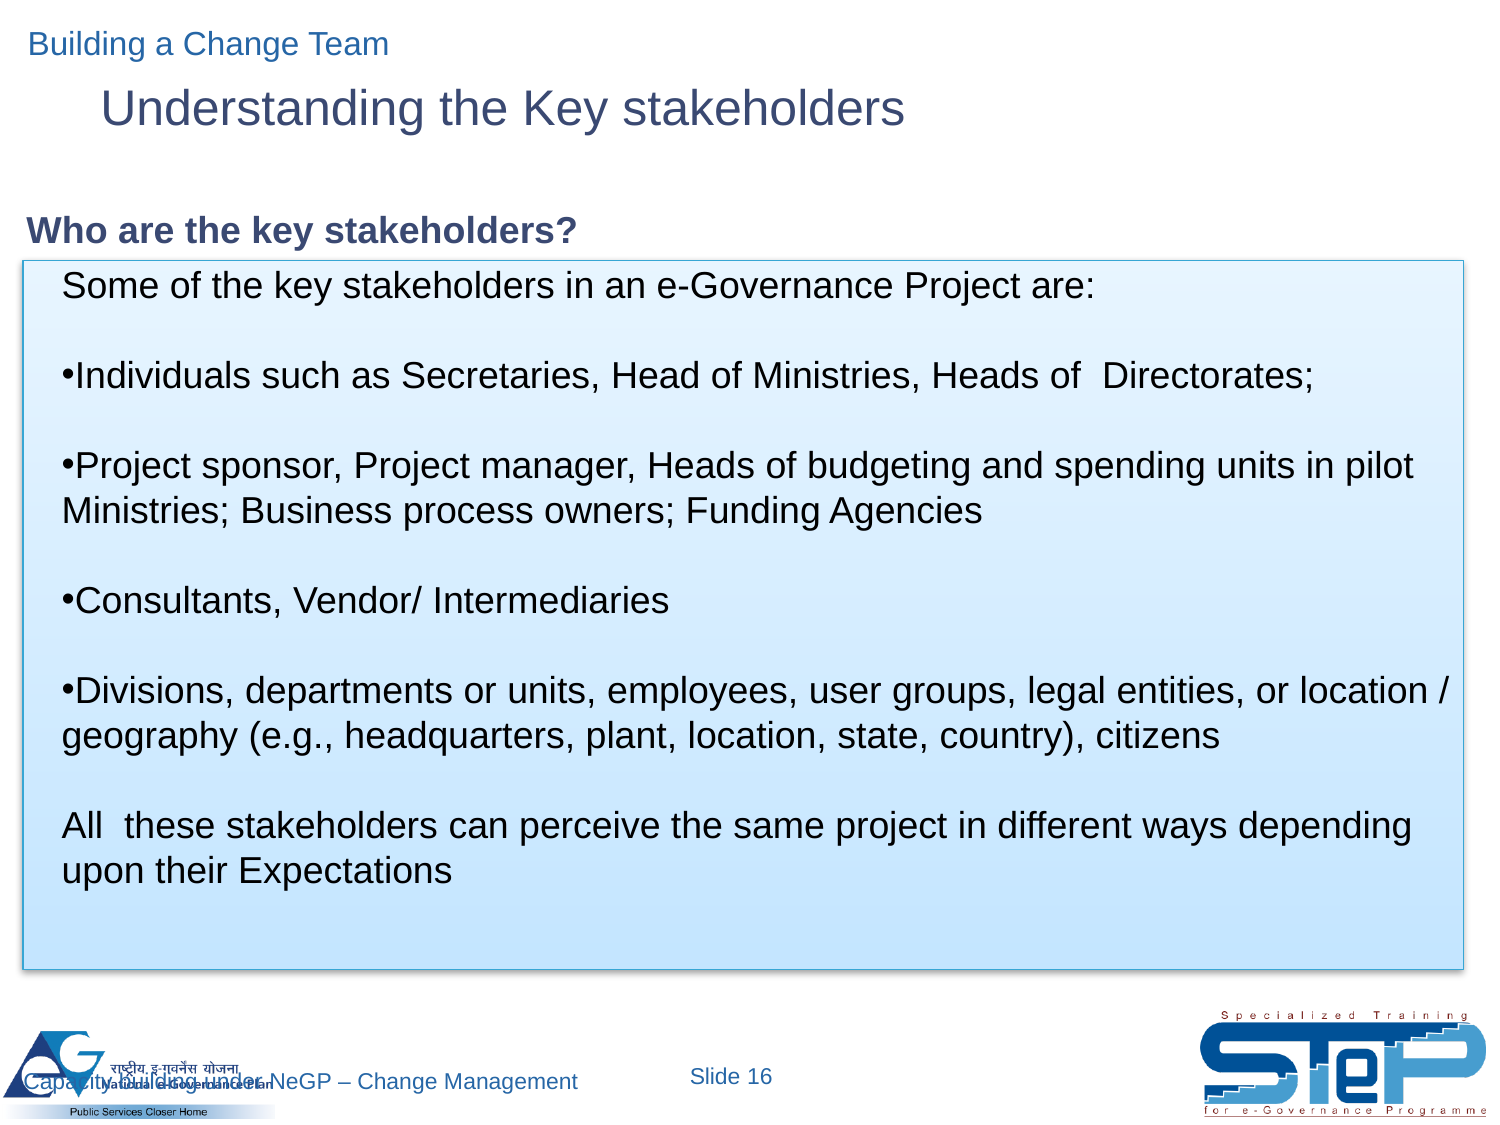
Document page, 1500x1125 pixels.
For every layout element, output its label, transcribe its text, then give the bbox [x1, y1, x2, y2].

picture [2, 1031, 275, 1119]
picture [1200, 1011, 1486, 1117]
title Understanding the Key stakeholders [100, 75, 1326, 199]
title Understanding the Key stakeholders [100, 259, 1326, 263]
text_box Who are the key stakeholders? [11, 199, 1477, 259]
list Some of the key stakeholders in an e-Governance Project are: Individuals such as Secretaries, Head of Ministries, Heads of Directorates; Project sponsor, Project manager, Heads of budgeting and spending units in pilot Ministries; Business process owners; Funding Agencies Consultants, Vendor/ Intermediaries Divisions, departments or units, employees, user groups, legal entities, or location / geography (e.g., headquarters, plant, location, state, country), citizens All these stakeholders can perceive the same project in different ways depending upon their Expectations [22, 260, 1464, 970]
text_box Building a Change Team [27, 28, 854, 62]
